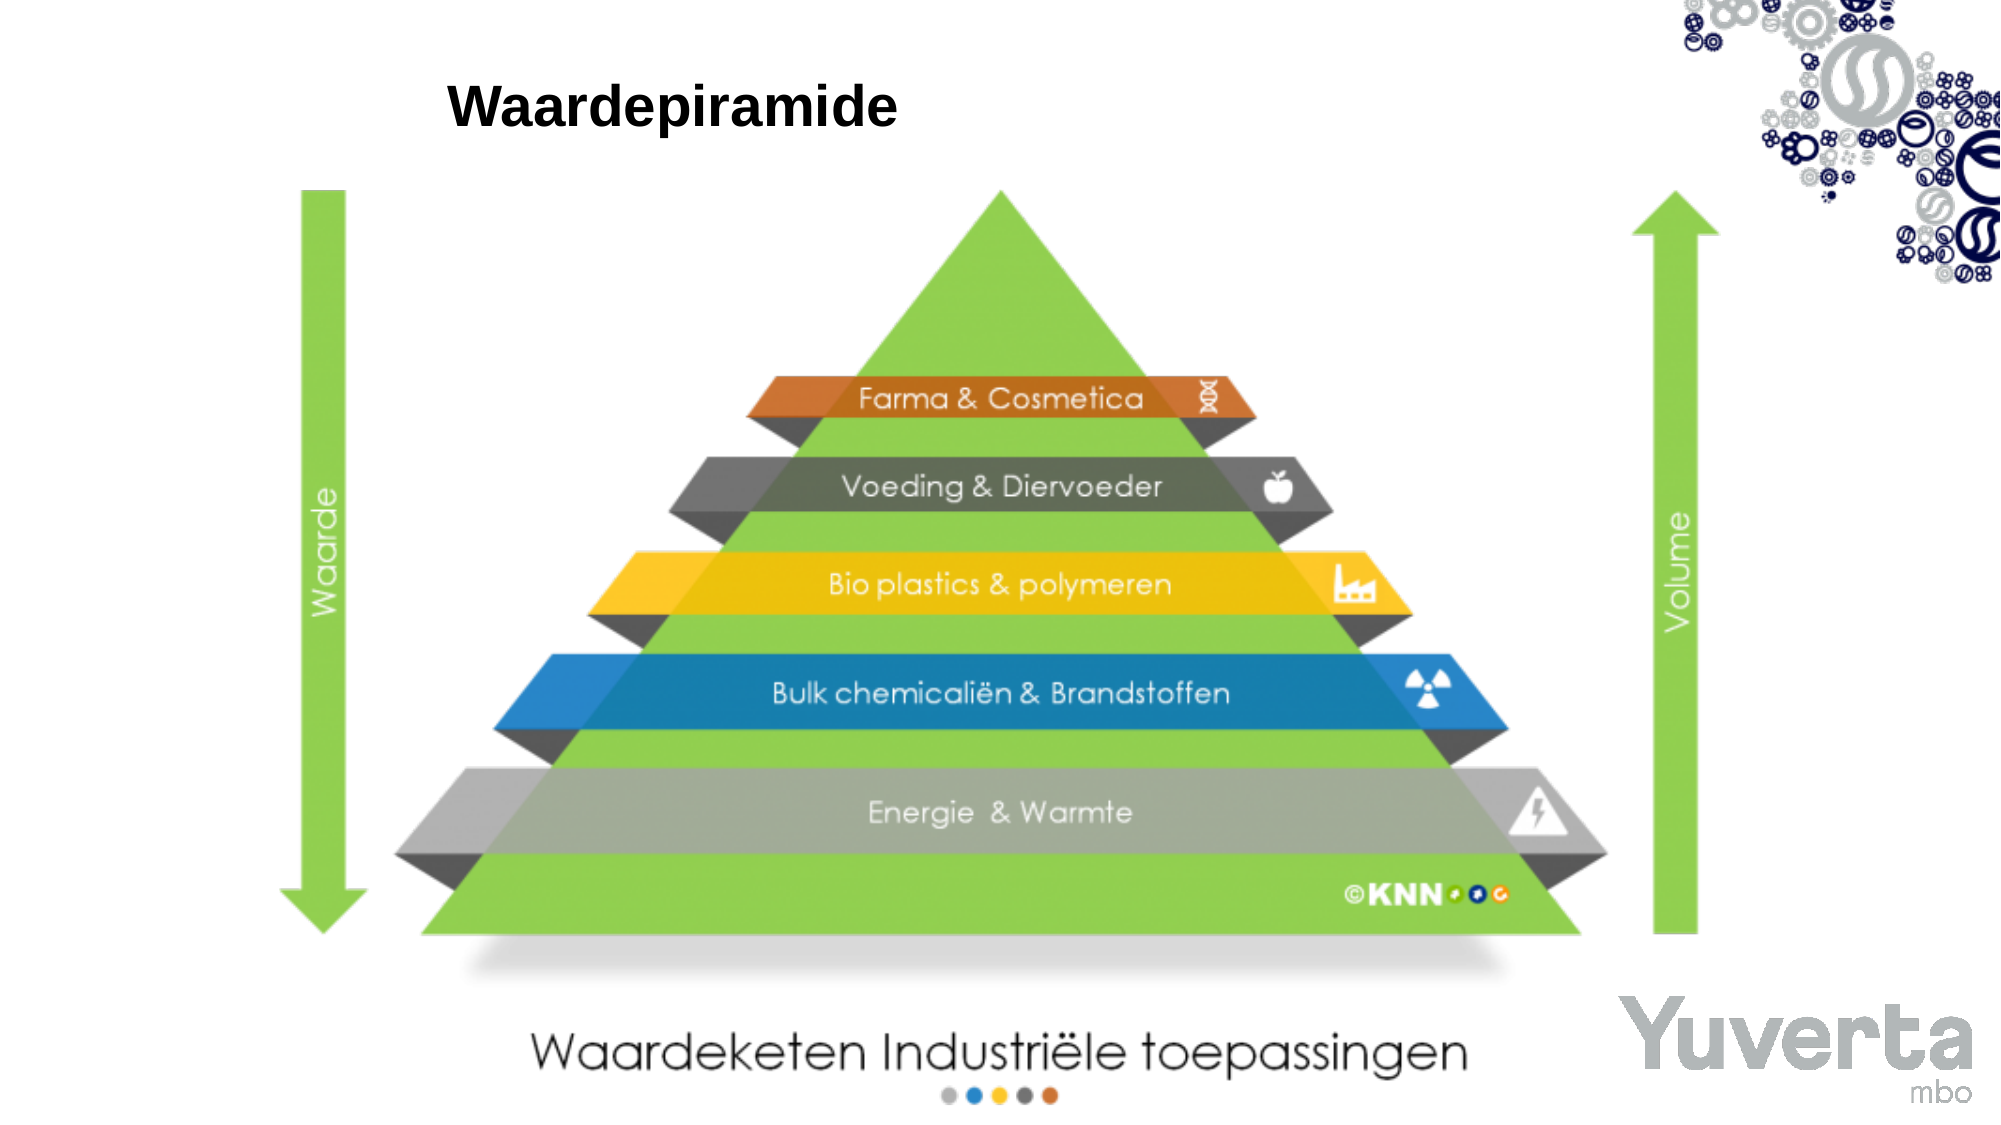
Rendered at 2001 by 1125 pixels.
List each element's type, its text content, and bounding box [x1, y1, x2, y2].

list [279, 189, 1721, 1125]
picture [0, 0, 2000, 1125]
title Waardepiramide [432, 54, 1887, 161]
